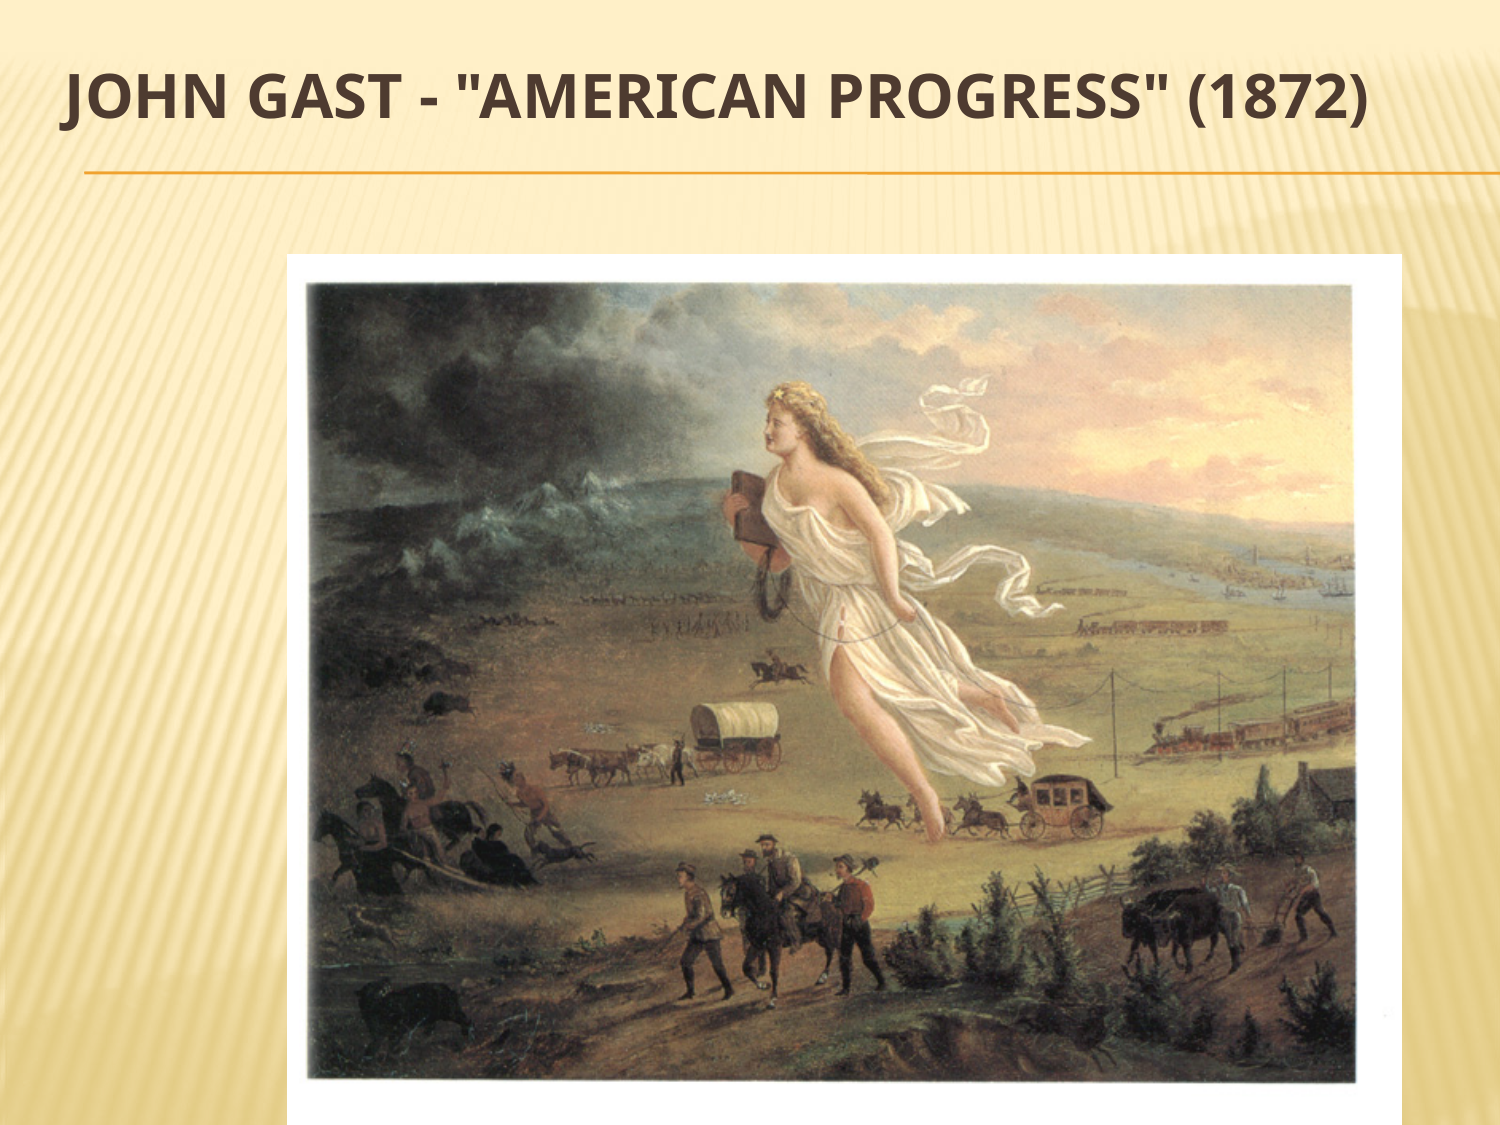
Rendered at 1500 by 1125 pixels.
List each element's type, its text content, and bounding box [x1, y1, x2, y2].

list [287, 254, 1403, 1125]
title JOHN GAST - "AMERICAN PROGRESS" (1872) [50, 24, 1475, 163]
